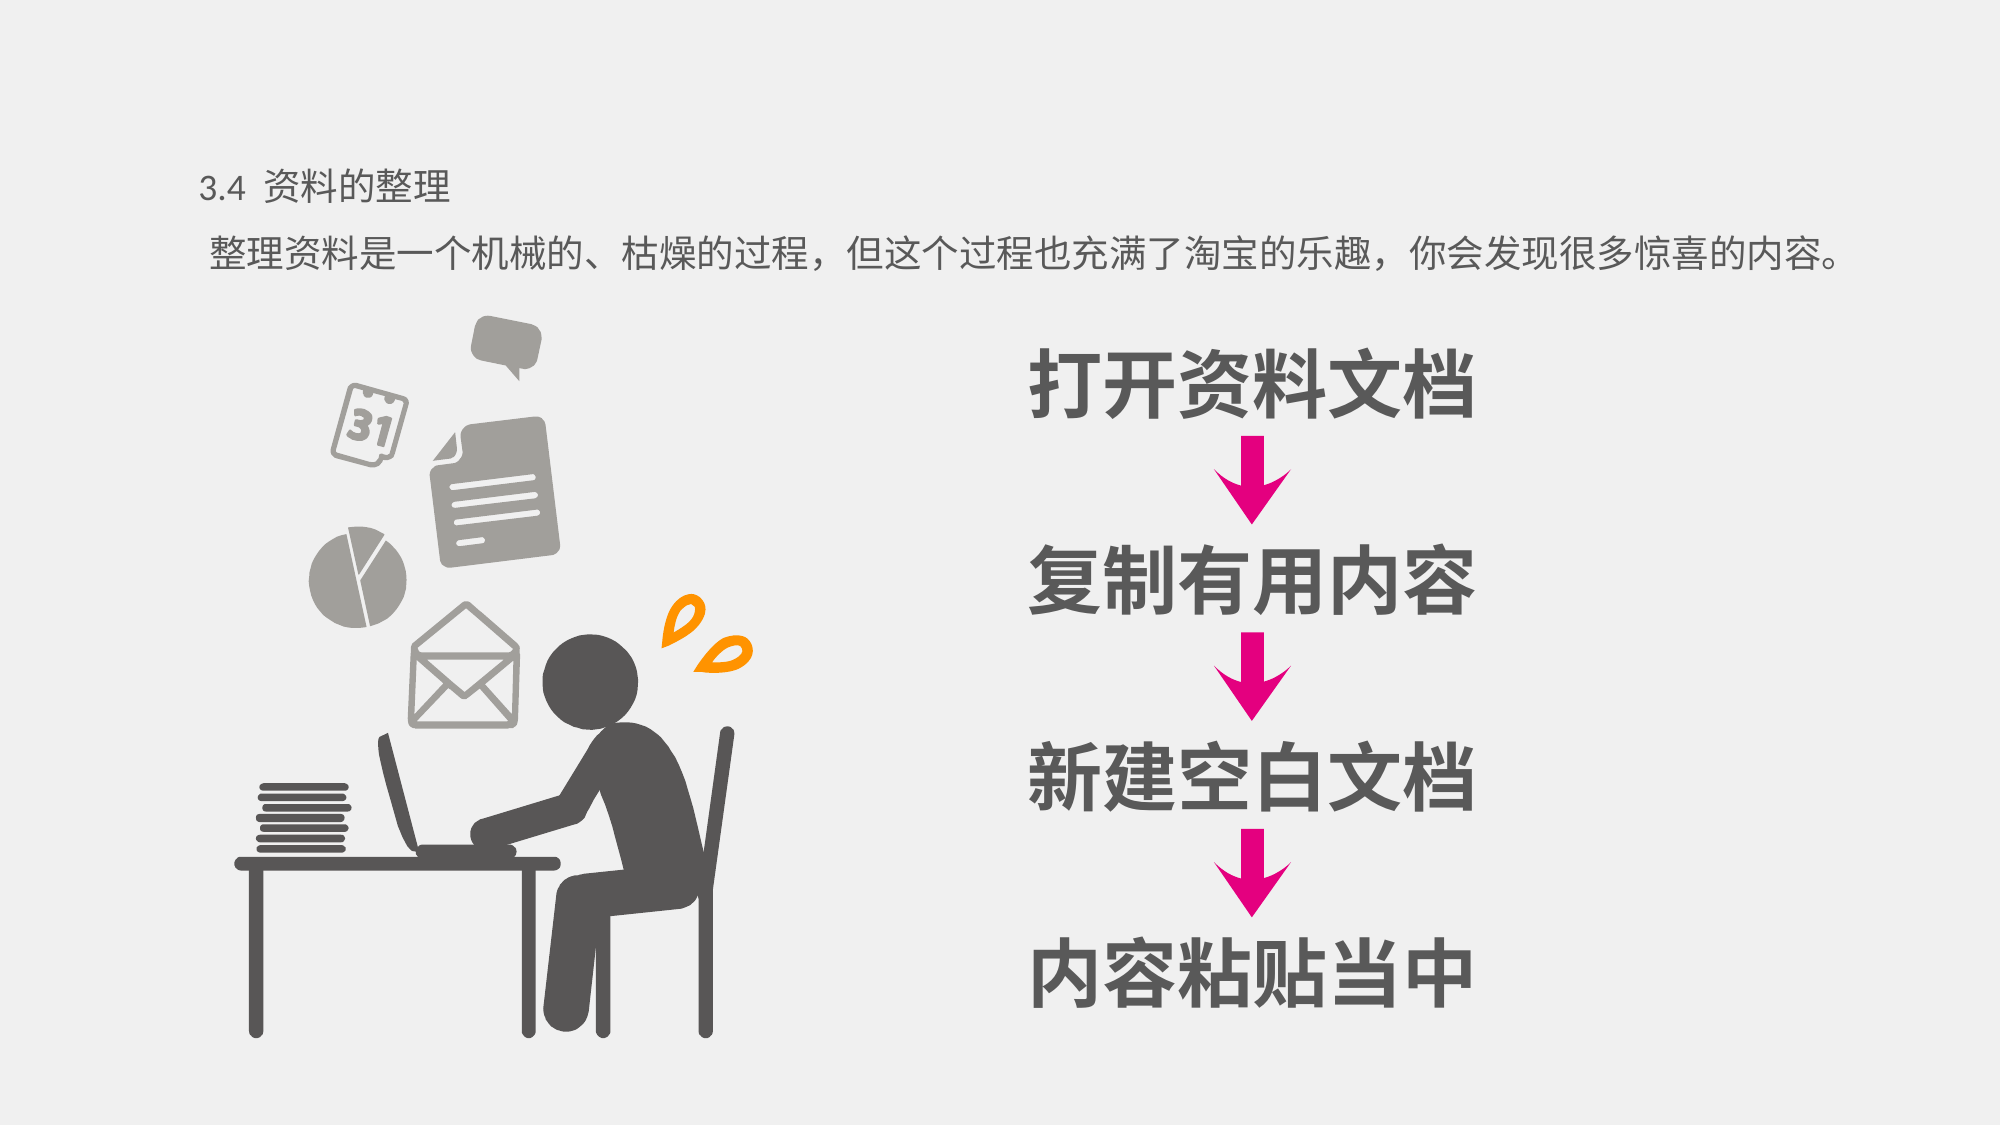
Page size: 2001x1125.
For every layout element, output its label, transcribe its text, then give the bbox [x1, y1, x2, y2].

text_box [1213, 632, 1292, 721]
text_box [661, 593, 757, 675]
text_box 整理资料是一个机械的、枯燥的过程，但这个过程也充满了淘宝的乐趣，你会发现很多惊喜的内容。 [194, 222, 1875, 283]
text_box 内容粘贴当中 [1012, 919, 1493, 1024]
text_box 打开资料文档 [1012, 329, 1493, 435]
text_box 新建空白文档 [1012, 722, 1493, 828]
text_box 复制有用内容 [1012, 526, 1493, 632]
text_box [234, 315, 735, 1039]
text_box [1213, 828, 1292, 918]
text_box 3.4 资料的整理 [183, 155, 466, 216]
text_box [1213, 435, 1292, 525]
